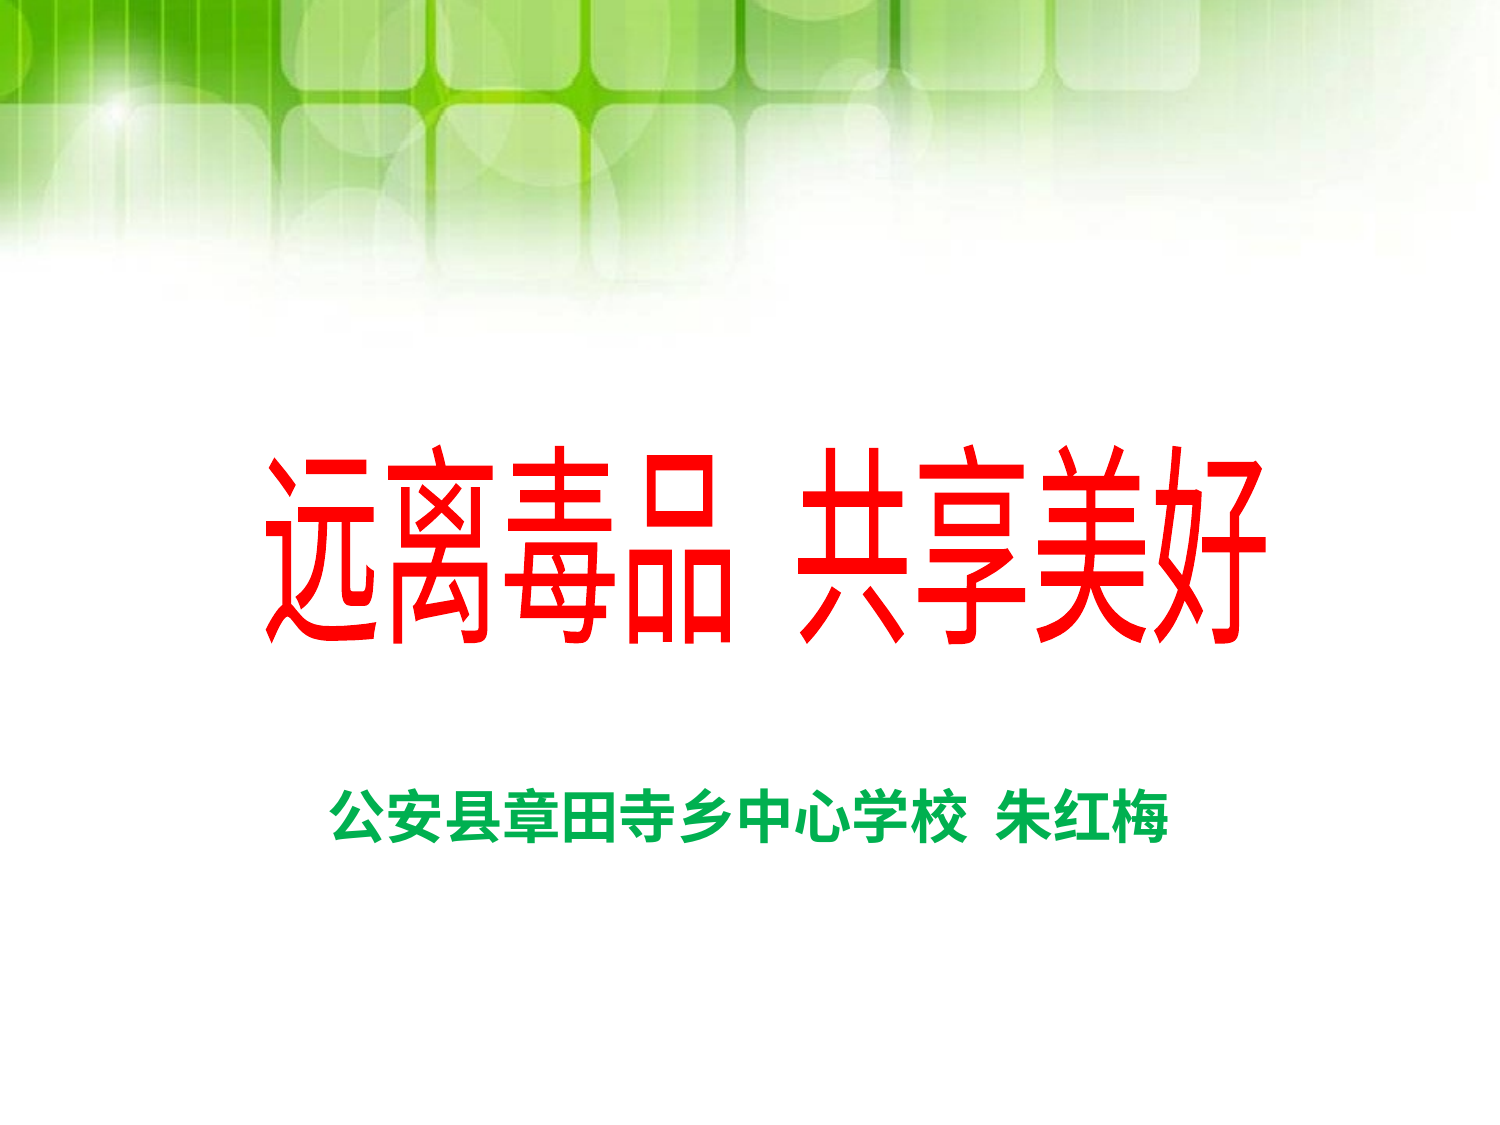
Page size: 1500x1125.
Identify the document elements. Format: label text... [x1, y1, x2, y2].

picture [0, 0, 1500, 1125]
text_box 公安县章田寺乡中心学校 朱红梅 [312, 773, 1227, 858]
